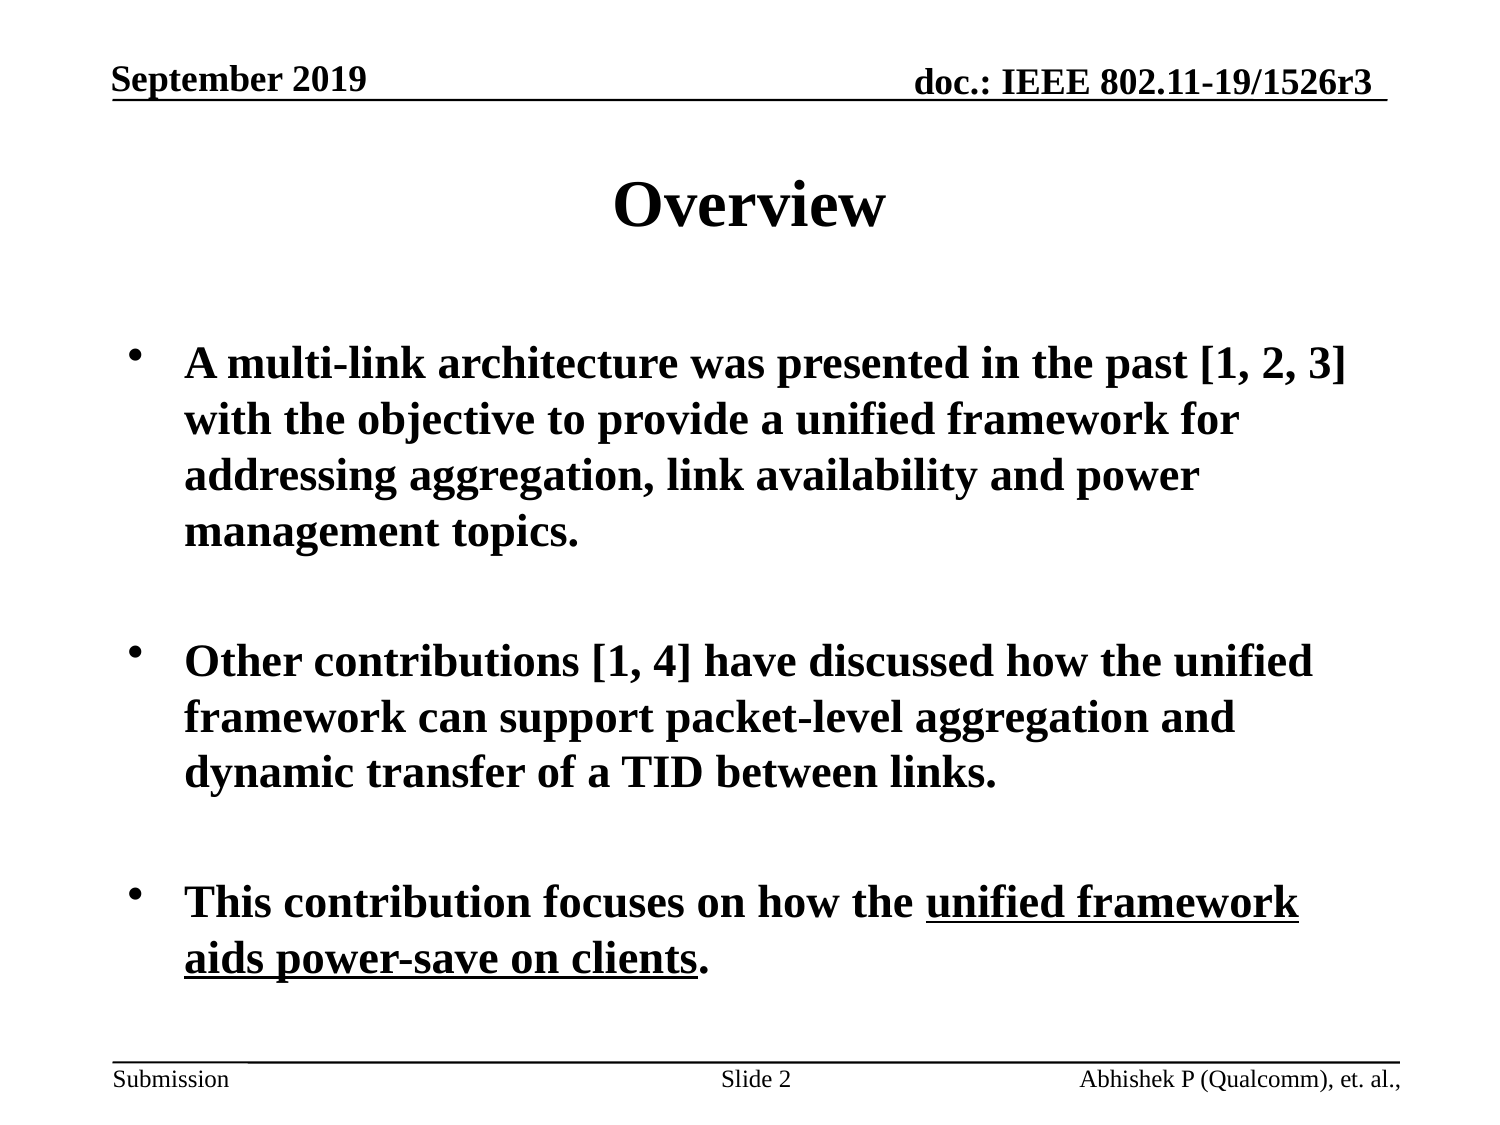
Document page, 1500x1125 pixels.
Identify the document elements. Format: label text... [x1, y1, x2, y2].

list A multi-link architecture was presented in the past [1, 2, 3] with the objective to provide a unified framework for addressing aggregation, link availability and power management topics. Other contributions [1, 4] have discussed how the unified framework can support packet-level aggregation and dynamic transfer of a TID between links. This contribution focuses on how the unified framework aids power-save on clients. [112, 324, 1388, 1001]
title Overview [112, 112, 1388, 288]
slide_number Slide 2 [712, 1061, 801, 1093]
footer Abhishek P (Qualcomm), et. al., [949, 1061, 1402, 1093]
